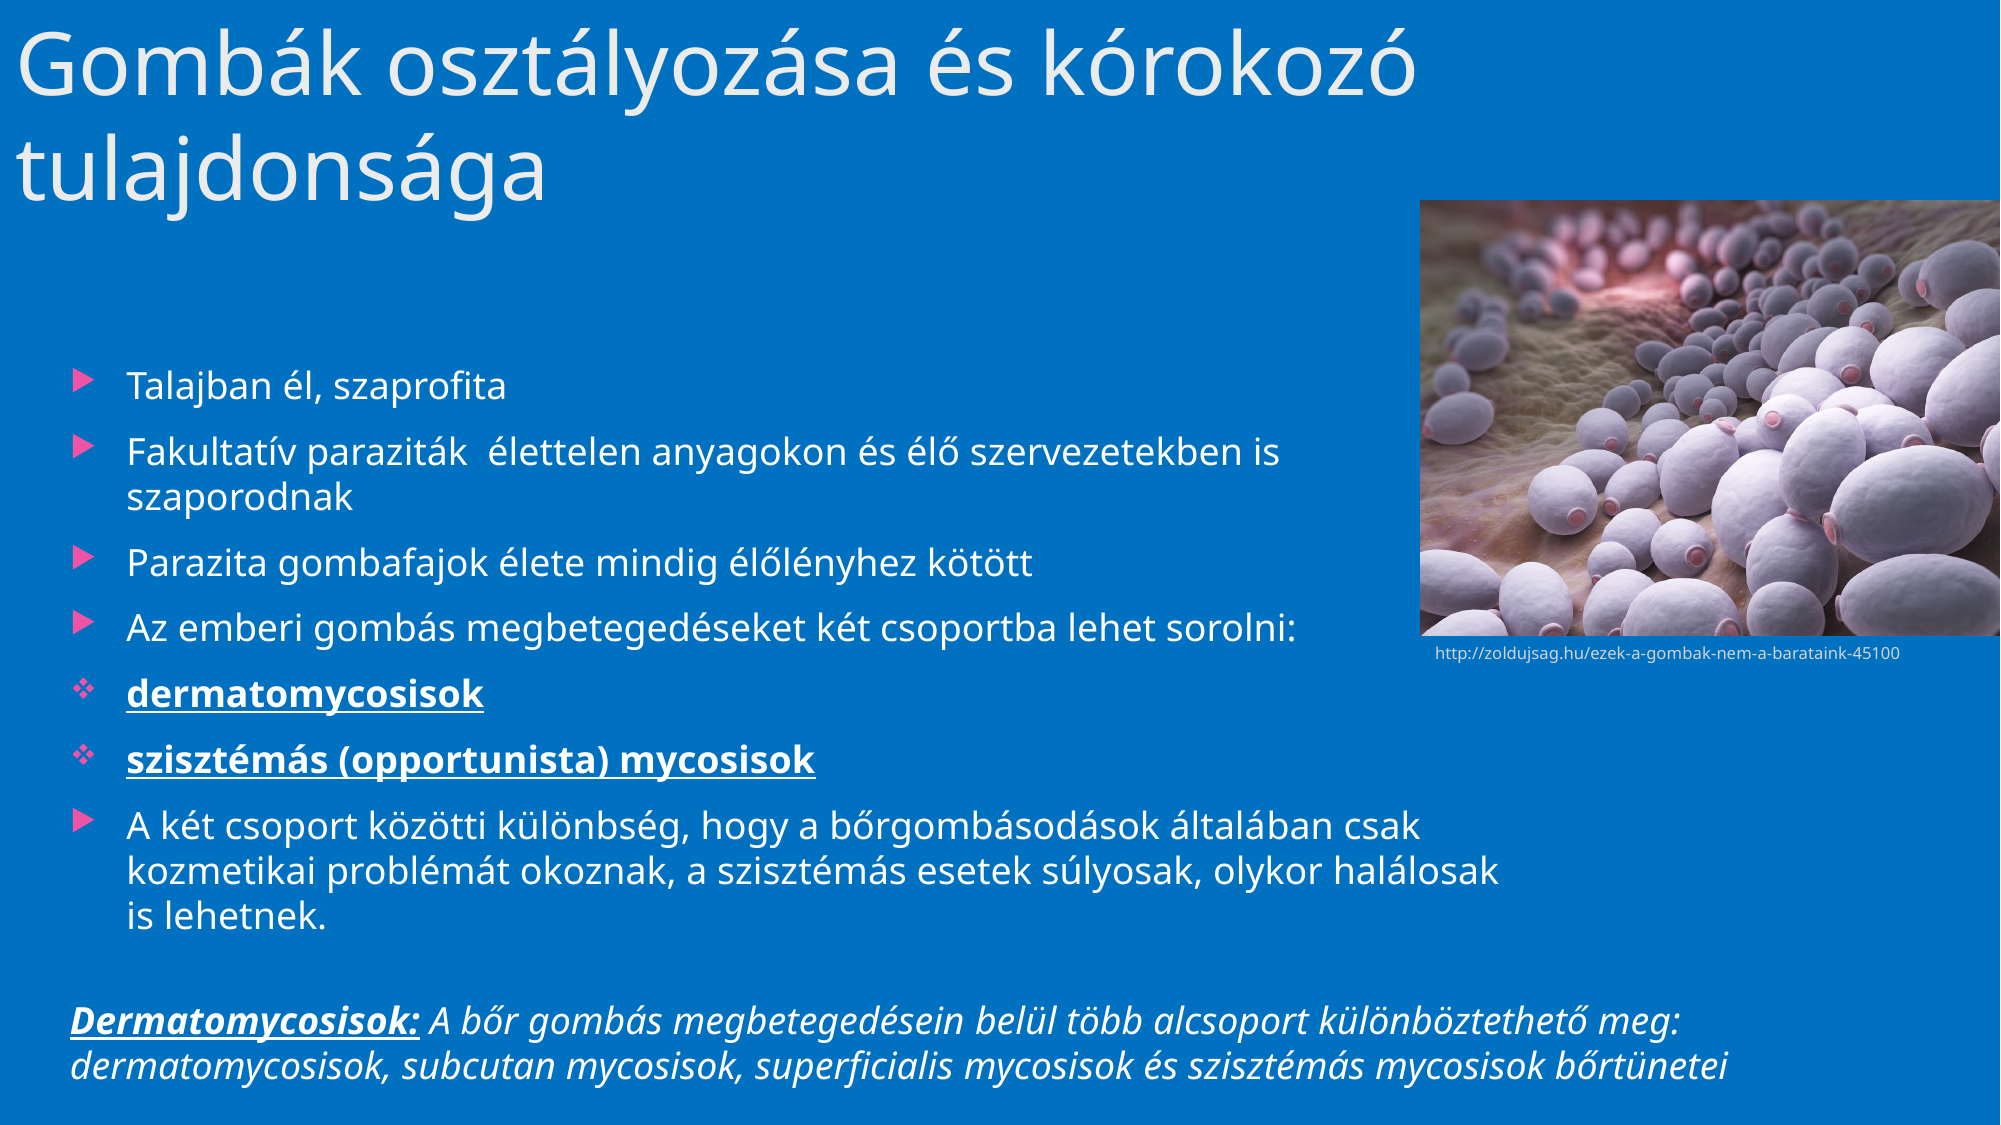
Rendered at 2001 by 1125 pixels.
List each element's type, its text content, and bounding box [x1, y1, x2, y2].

title Gombák osztályozása és kórokozó tulajdonsága [0, 0, 1703, 230]
list Talajban él, szaprofita Fakultatív paraziták élettelen anyagokon és élő szervezetekben is szaporodnak Parazita gombafajok élete mindig élőlényhez kötött Az emberi gombás megbetegedéseket két csoportba lehet sorolni: dermatomycosisok sziszté­más (opportunista) mycosisok A két csoport közötti különbség, hogy a bőrgombásodások általá­ban csak kozmetikai problémát okoznak, a szisztémás esetek súlyosak, olykor halálosak is lehetnek. [55, 354, 1523, 989]
picture [1420, 200, 2000, 636]
text_box Dermatomycosisok: A bőr gombás megbetegedésein belül több alcsoport különböztethető meg: dermatomycosisok, subcutan mycosisok, superficialis mycosisok és szisztémás mycosisok bőrtünetei [55, 989, 1946, 1095]
text_box http://zoldujsag.hu/ezek-a-gombak-nem-a-barataink-45100 [1420, 644, 1946, 670]
